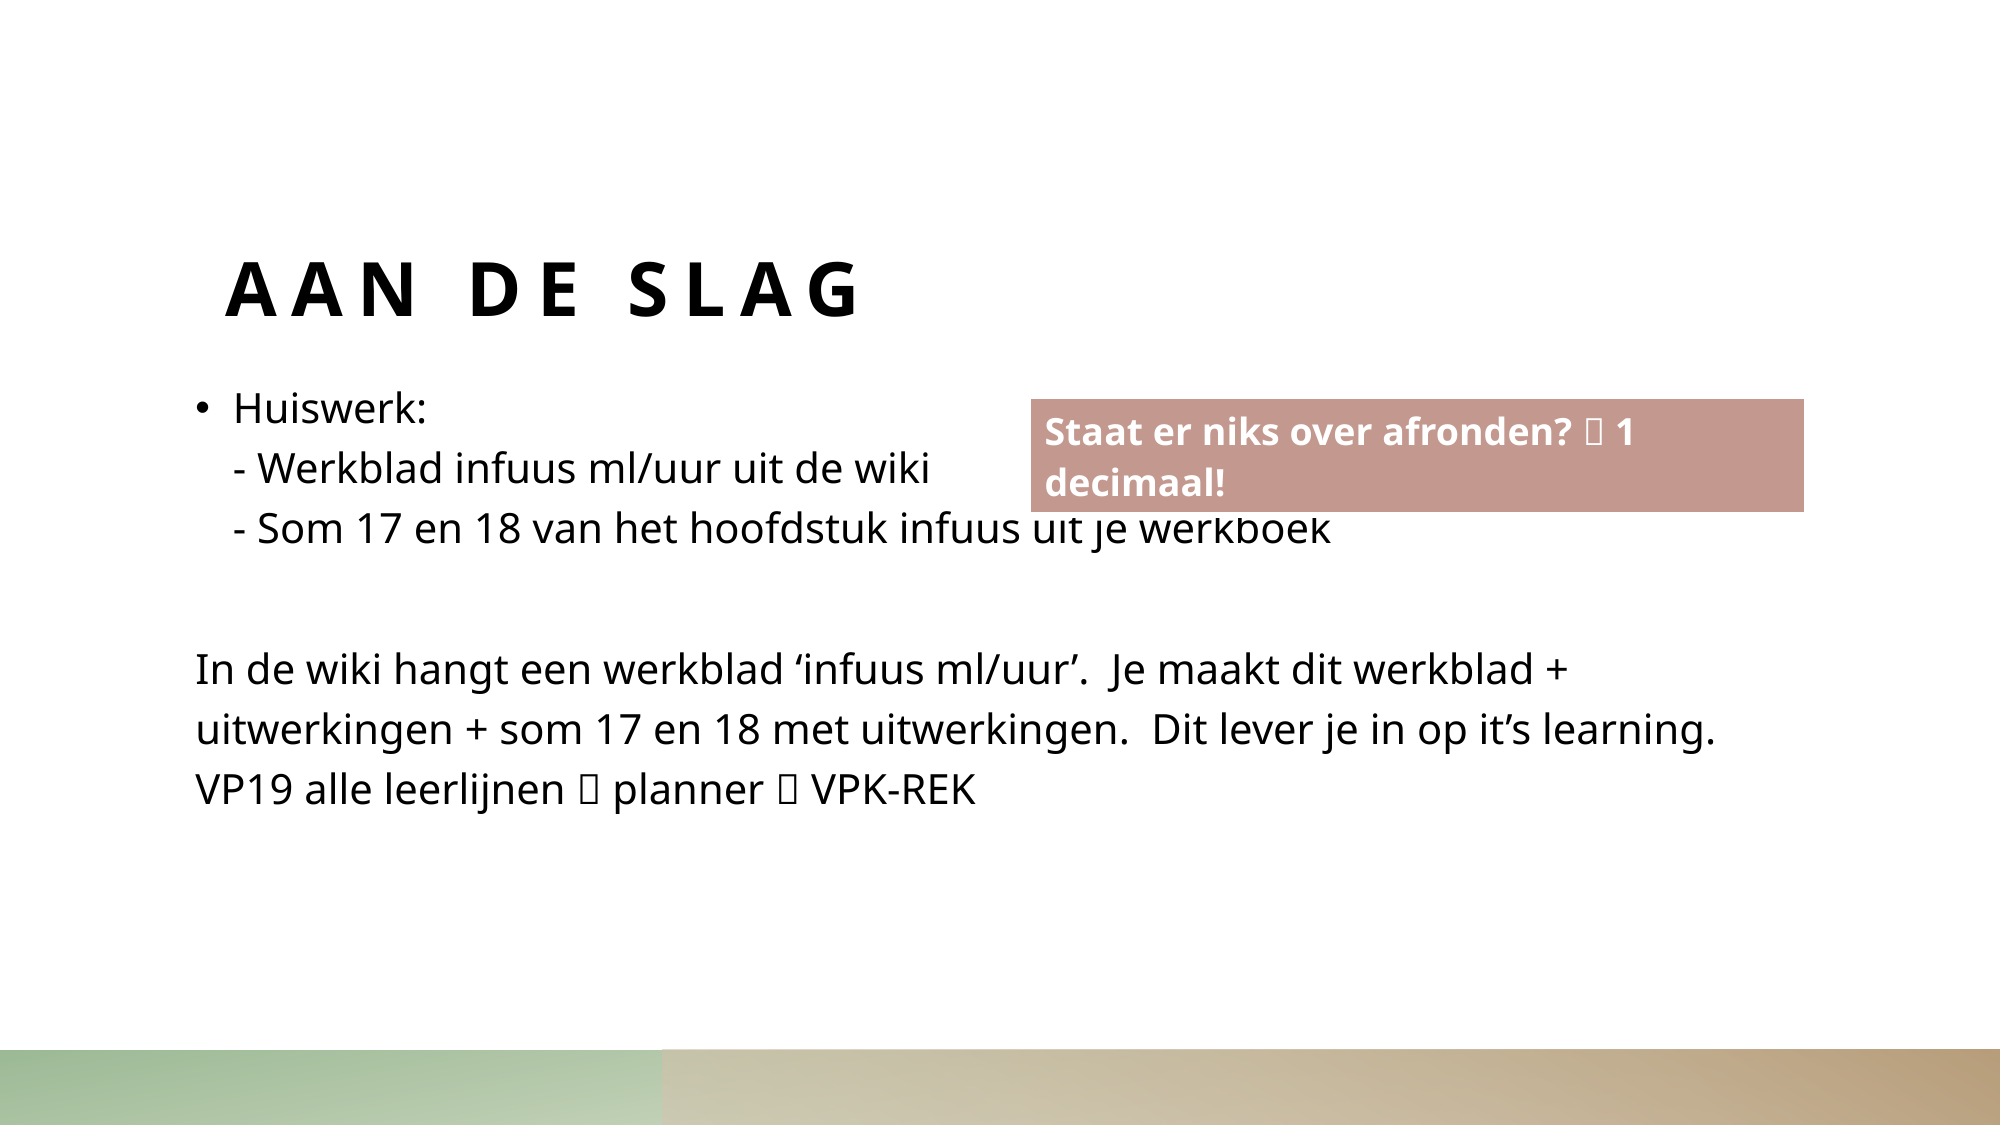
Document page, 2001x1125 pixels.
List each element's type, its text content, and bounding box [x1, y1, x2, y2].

title Aan de slag [225, 59, 1835, 332]
list Huiswerk: - Werkblad infuus ml/uur uit de wiki - Som 17 en 18 van het hoofdstuk infuus uit je werkboek In de wiki hangt een werkblad ‘infuus ml/uur’. Je maakt dit werkblad + uitwerkingen + som 17 en 18 met uitwerkingen. Dit lever je in op it’s learning. VP19 alle leerlijnen  planner  VPK-REK [195, 371, 1805, 1005]
table_header Staat er niks over afronden?  1 decimaal! [1031, 399, 1804, 512]
